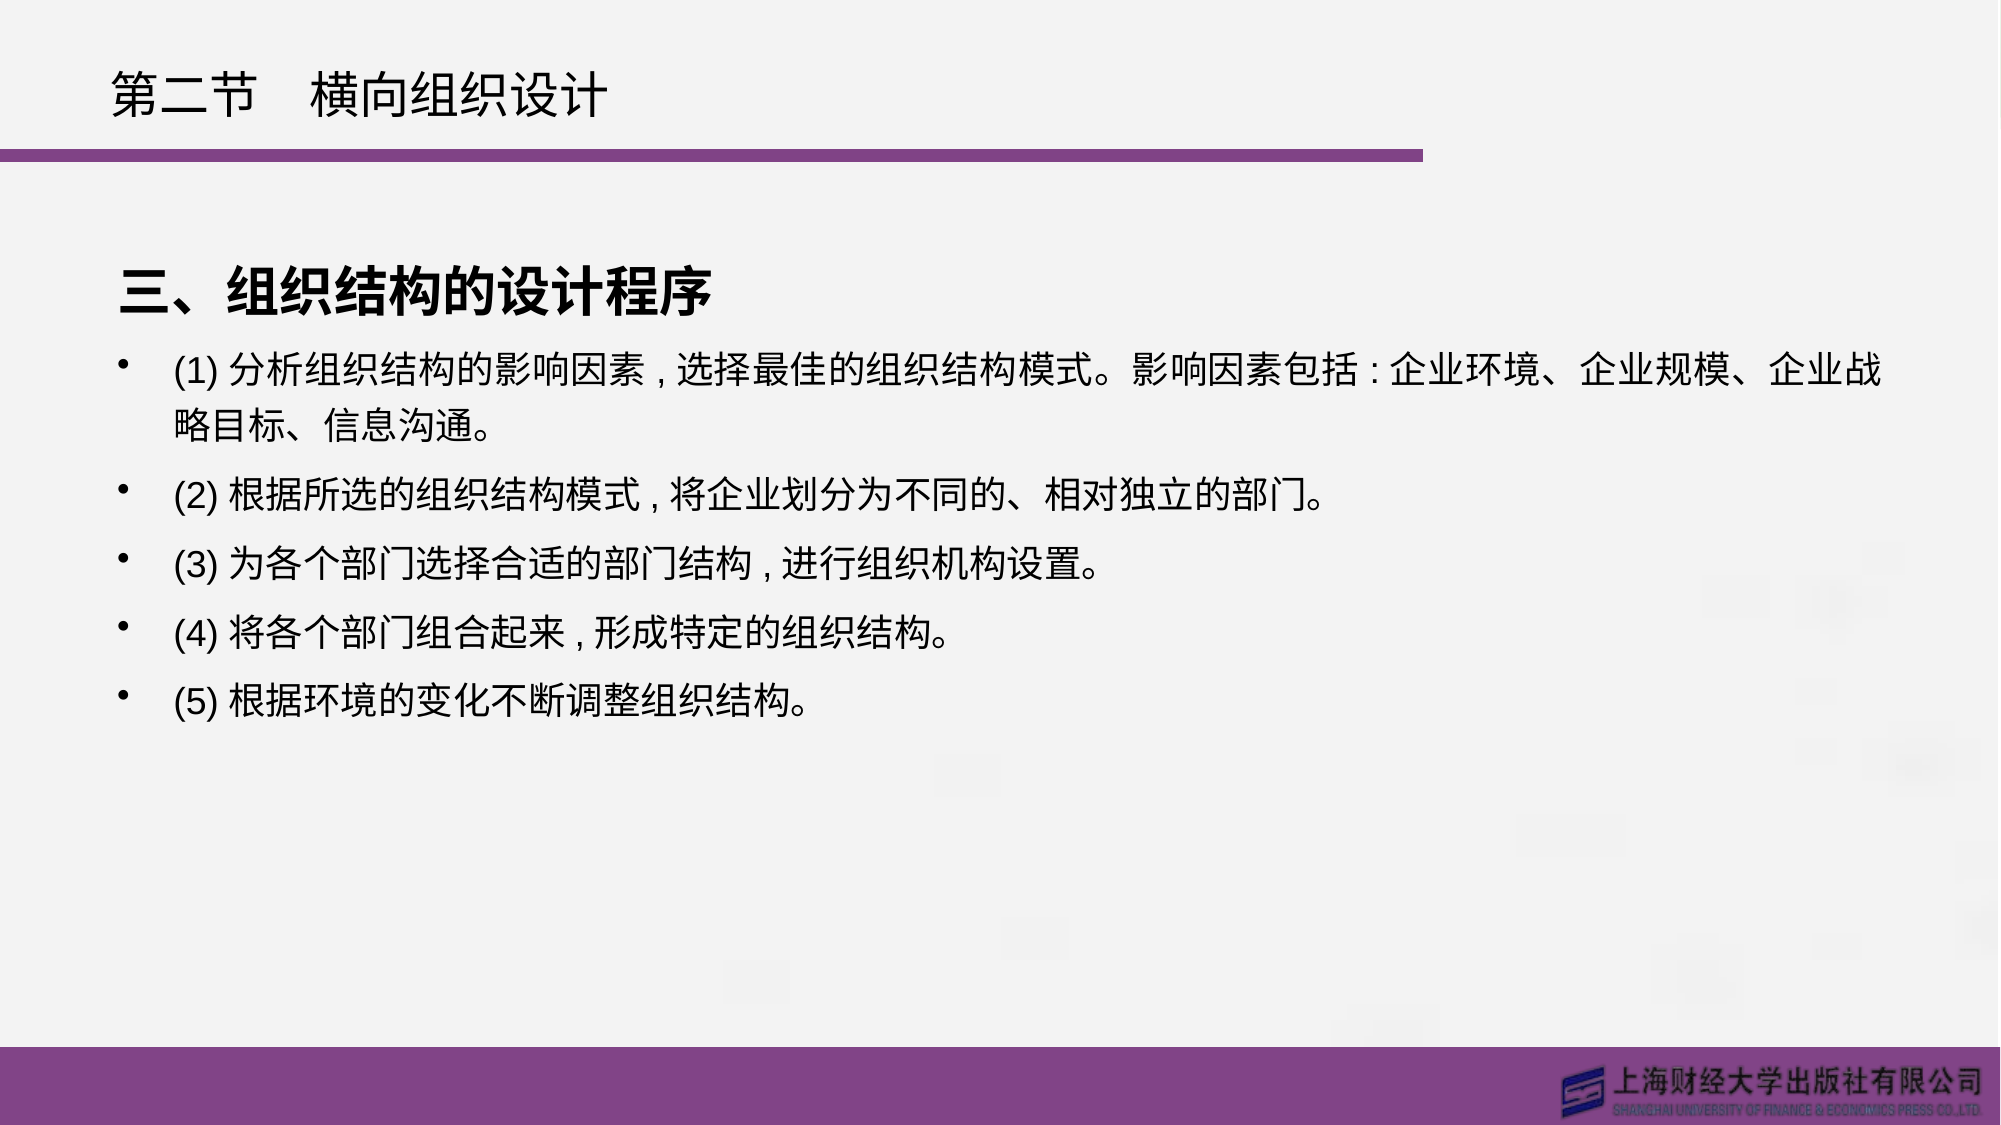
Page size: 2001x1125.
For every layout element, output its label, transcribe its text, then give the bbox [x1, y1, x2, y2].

list 三、组织结构的设计程序 (1)分析组织结构的影响因素,选择最佳的组织结构模式。影响因素包括:企业环境、企业规模、企业战略目标、信息沟通。 (2)根据所选的组织结构模式,将企业划分为不同的、相对独立的部门。 (3)为各个部门选择合适的部门结构,进行组织机构设置。 (4)将各个部门组合起来,形成特定的组织结构。 (5)根据环境的变化不断调整组织结构。 [102, 233, 1898, 1032]
picture [0, 0, 2001, 1125]
title 第二节 横向组织设计 [94, 42, 1451, 146]
